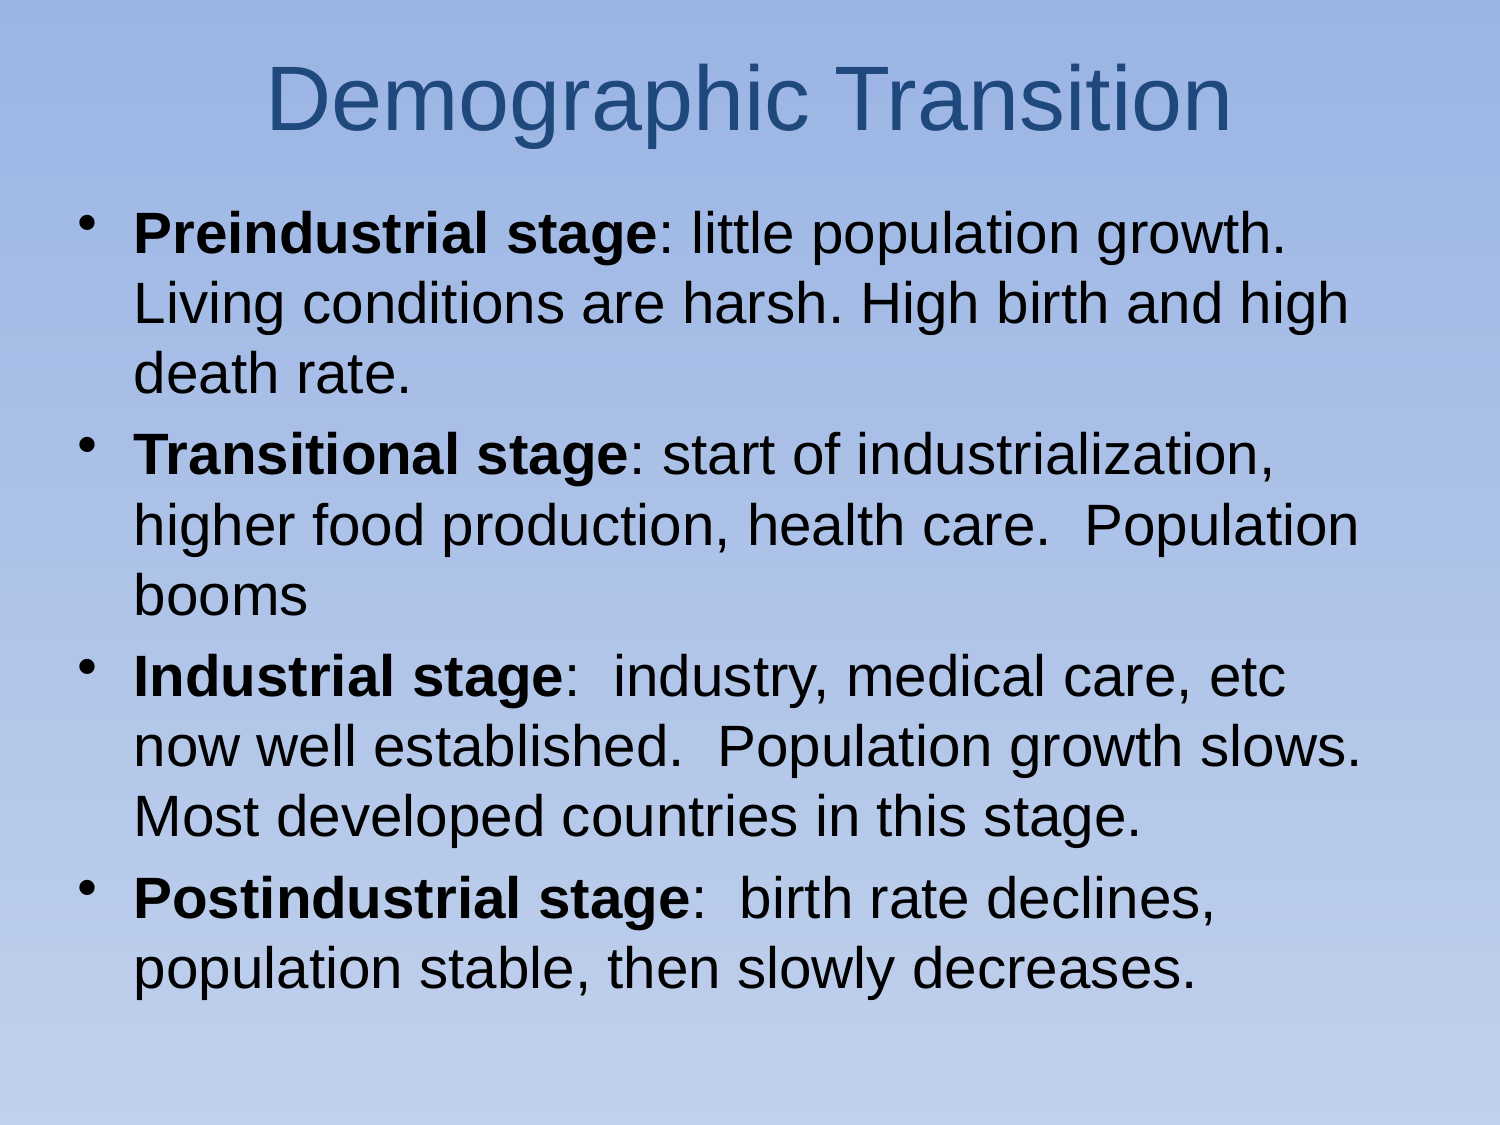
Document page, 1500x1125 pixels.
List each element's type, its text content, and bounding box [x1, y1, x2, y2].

text_box Demographic Transition [74, 0, 1425, 188]
text_box Preindustrial stage: little population growth. Living conditions are harsh. High birth and high death rate. Transitional stage: start of industrialization, higher food production, health care. Population booms Industrial stage: industry, medical care, etc now well established. Population growth slows. Most developed countries in this stage. Postindustrial stage: birth rate declines, population stable, then slowly decreases. [62, 187, 1413, 1063]
